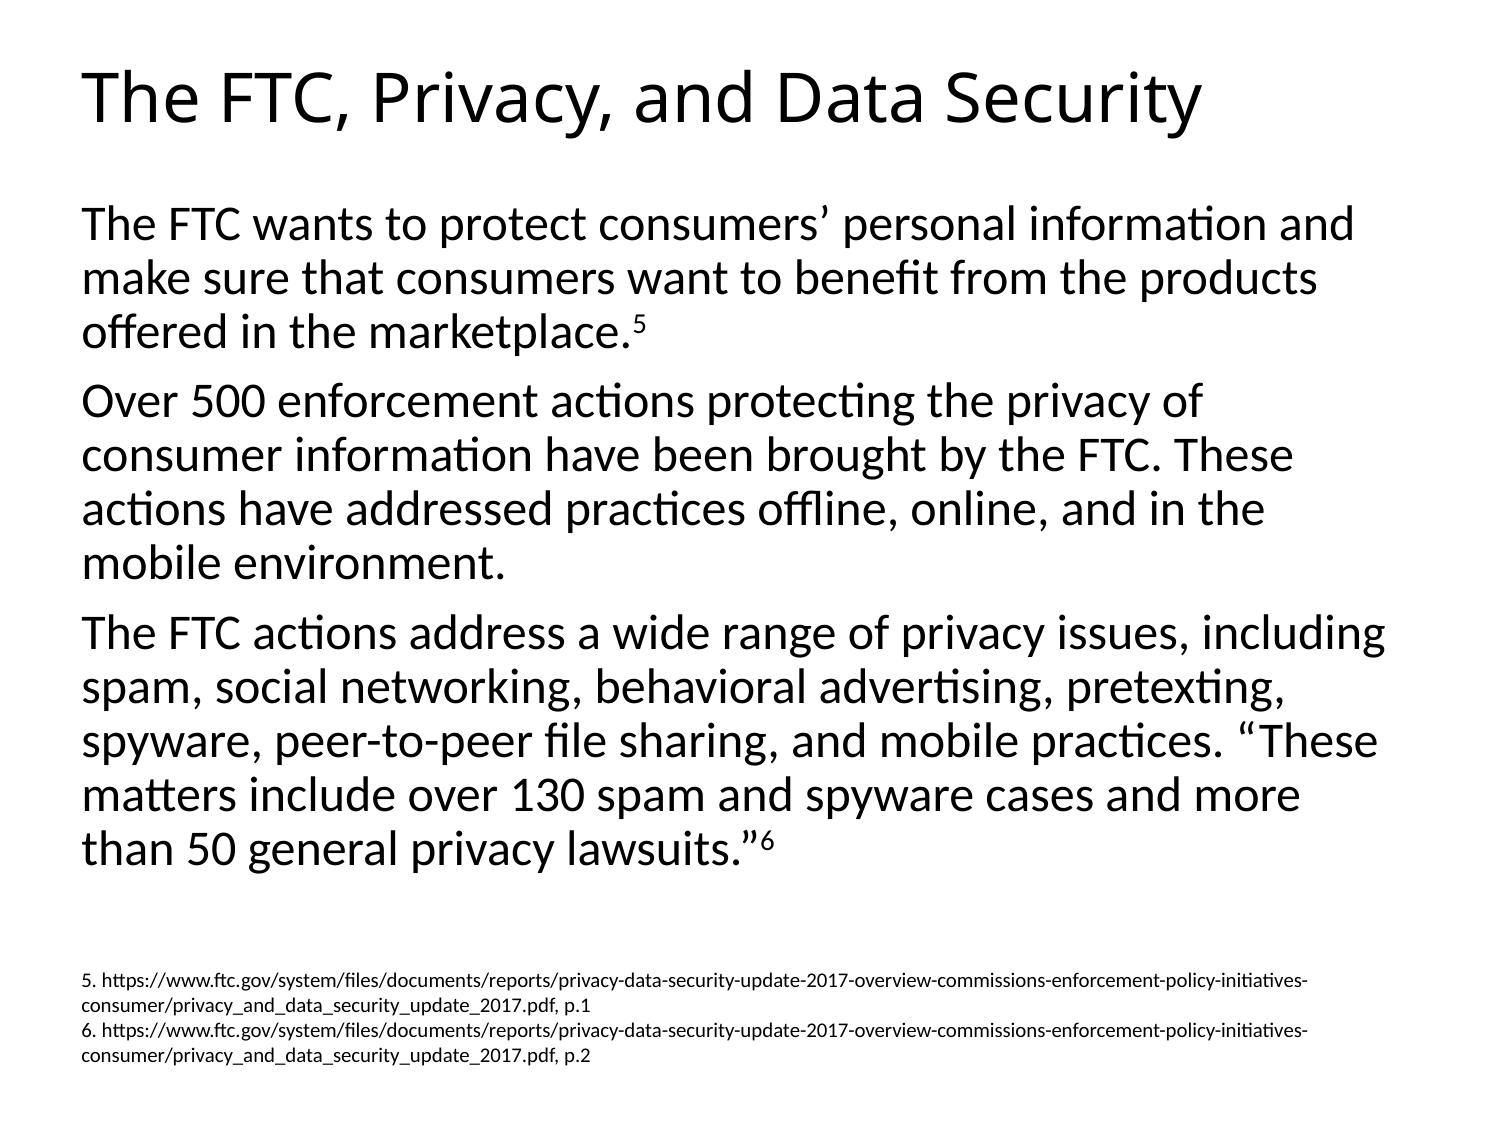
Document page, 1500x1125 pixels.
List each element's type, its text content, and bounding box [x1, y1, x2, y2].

title The FTC, Privacy, and Data Security [66, 31, 1376, 147]
list The FTC wants to protect consumers’ personal information and make sure that consumers want to benefit from the products offered in the marketplace.5 Over 500 enforcement actions protecting the privacy of consumer information have been brought by the FTC. These actions have addressed practices offline, online, and in the mobile environment. The FTC actions address a wide range of privacy issues, including spam, social networking, behavioral advertising, pretexting, spyware, peer-to-peer file sharing, and mobile practices. “These matters include over 130 spam and spyware cases and more than 50 general privacy lawsuits.”6 [66, 147, 1405, 904]
text_box 5. https://www.ftc.gov/system/files/documents/reports/privacy-data-security-update-2017-overview-commissions-enforcement-policy-initiatives-consumer/privacy_and_data_security_update_2017.pdf, p.1 6. https://www.ftc.gov/system/files/documents/reports/privacy-data-security-update-2017-overview-commissions-enforcement-policy-initiatives-consumer/privacy_and_data_security_update_2017.pdf, p.2 [66, 958, 1405, 1099]
